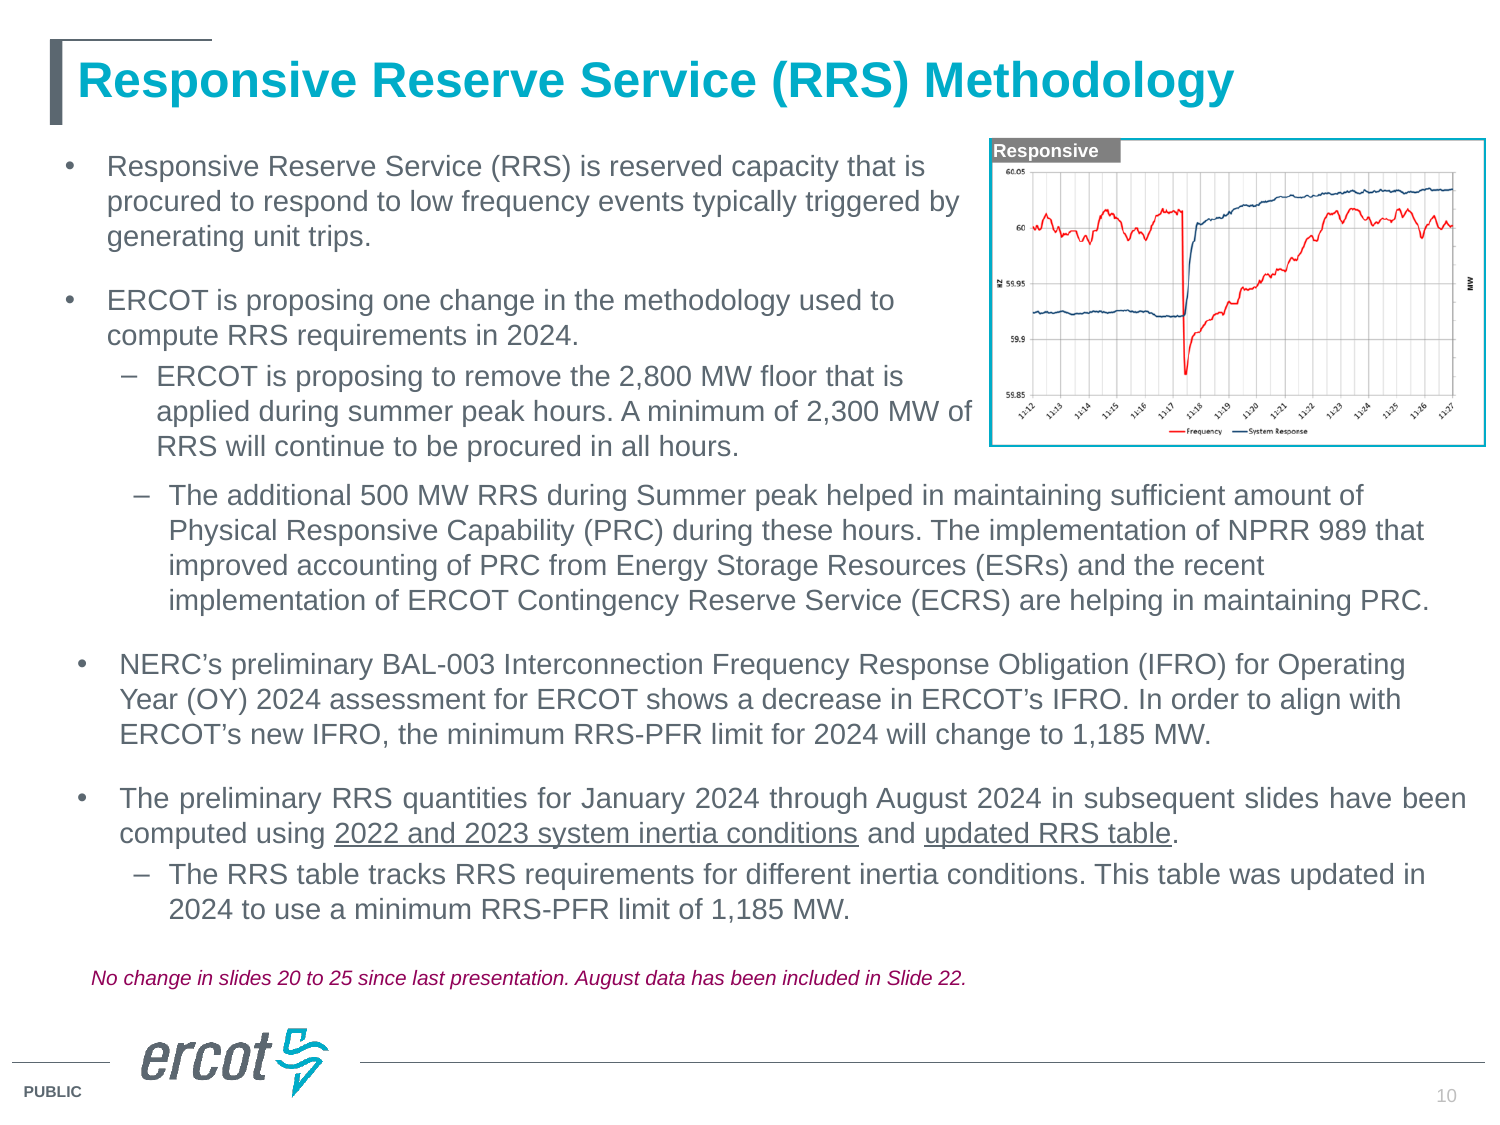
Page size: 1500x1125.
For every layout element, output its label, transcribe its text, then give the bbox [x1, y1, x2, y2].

picture [991, 140, 1485, 446]
text_box The additional 500 MW RRS during Summer peak helped in maintaining sufficient amount of Physical Responsive Capability (PRC) during these hours. The implementation of NPRR 989 that improved accounting of PRC from Energy Storage Resources (ESRs) and the recent implementation of ERCOT Contingency Reserve Service (ECRS) are helping in maintaining PRC. NERC’s preliminary BAL-003 Interconnection Frequency Response Obligation (IFRO) for Operating Year (OY) 2024 assessment for ERCOT shows a decrease in ERCOT’s IFRO. In order to align with ERCOT’s new IFRO, the minimum RRS-PFR limit for 2024 will change to 1,185 MW. The preliminary RRS quantities for January 2024 through August 2024 in subsequent slides have been computed using 2022 and 2023 system inertia conditions and updated RRS table. The RRS table tracks RRS requirements for different inertia conditions. This table was updated in 2024 to use a minimum RRS-PFR limit of 1,185 MW. No change in slides 20 to 25 since last presentation. August data has been included in Slide 22. [62, 469, 1484, 1022]
list Responsive Reserve Service (RRS) is reserved capacity that is procured to respond to low frequency events typically triggered by generating unit trips. ERCOT is proposing one change in the methodology used to compute RRS requirements in 2024. ERCOT is proposing to remove the 2,800 MW floor that is applied during summer peak hours. A minimum of 2,300 MW of RRS will continue to be procured in all hours. [50, 140, 1002, 972]
picture [137, 1024, 332, 1100]
title Responsive Reserve Service (RRS) Methodology [62, 39, 1450, 125]
